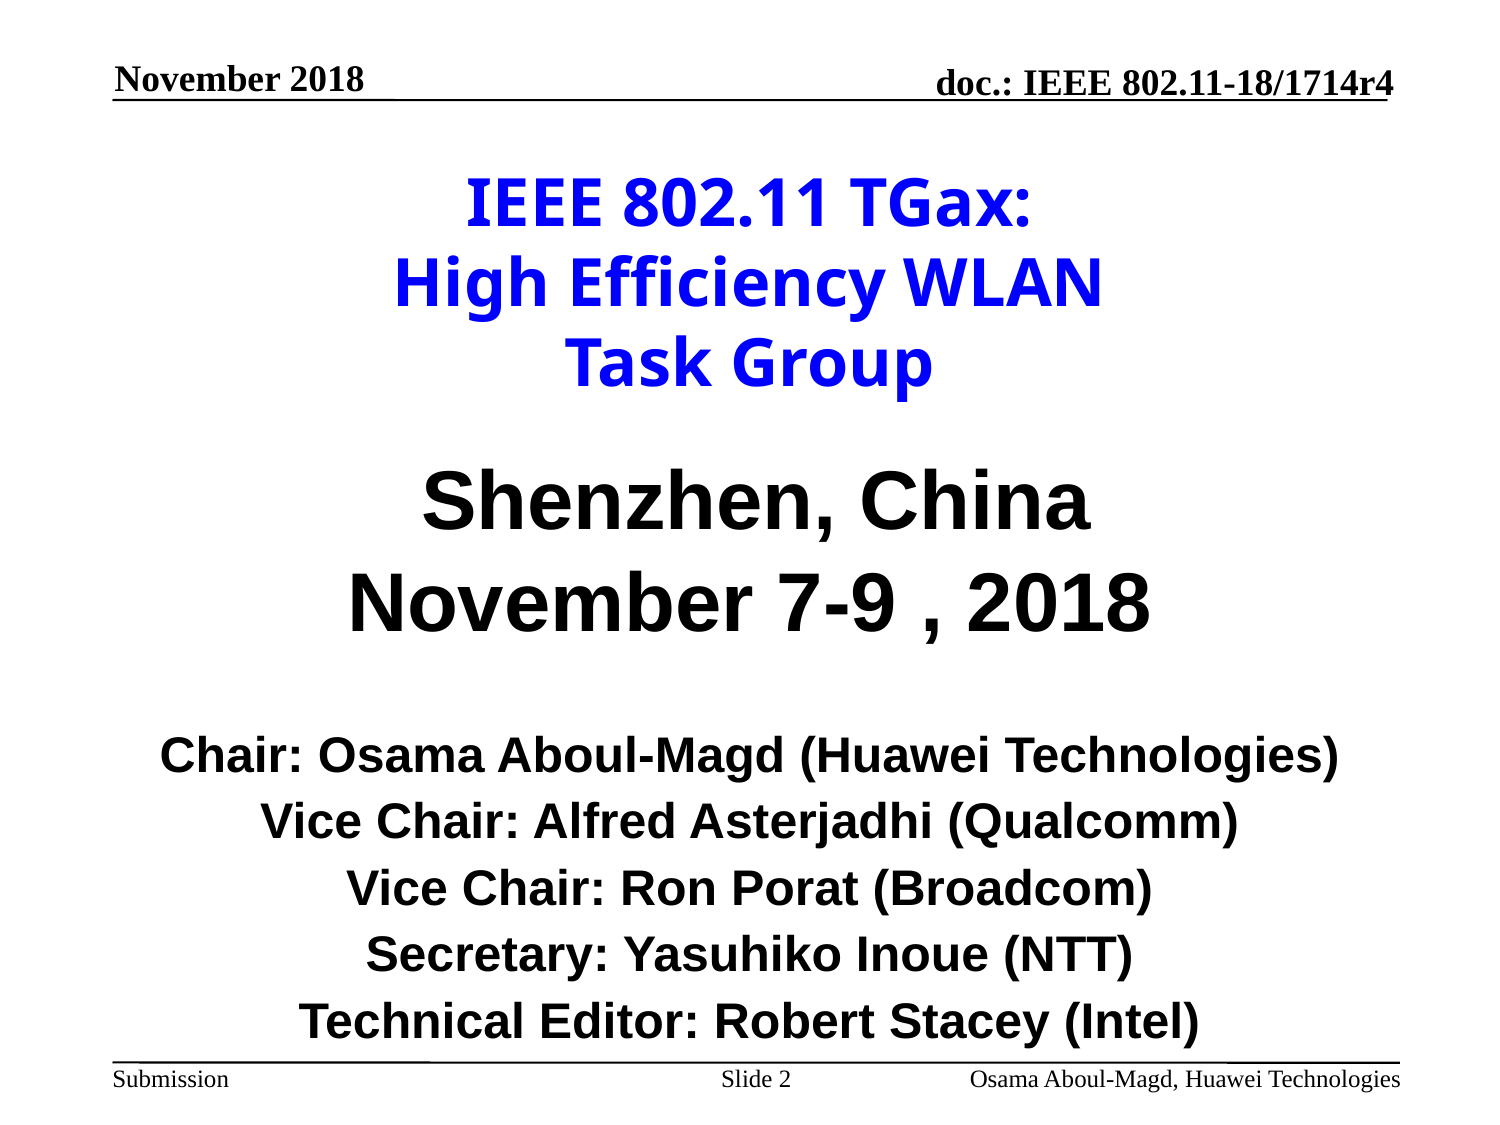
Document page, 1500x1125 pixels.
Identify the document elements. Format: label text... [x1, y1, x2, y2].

list Shenzhen, China November 7-9 , 2018 Chair: Osama Aboul-Magd (Huawei Technologies) Vice Chair: Alfred Asterjadhi (Qualcomm) Vice Chair: Ron Porat (Broadcom) Secretary: Yasuhiko Inoue (NTT) Technical Editor: Robert Stacey (Intel) [112, 449, 1388, 938]
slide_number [114, 54, 423, 100]
slide_number Slide 2 [712, 1061, 800, 1123]
title IEEE 802.11 TGax: High Efficiency WLAN Task Group [112, 112, 1388, 288]
footer Osama Aboul-Magd, Huawei Technologies [878, 1061, 1402, 1093]
